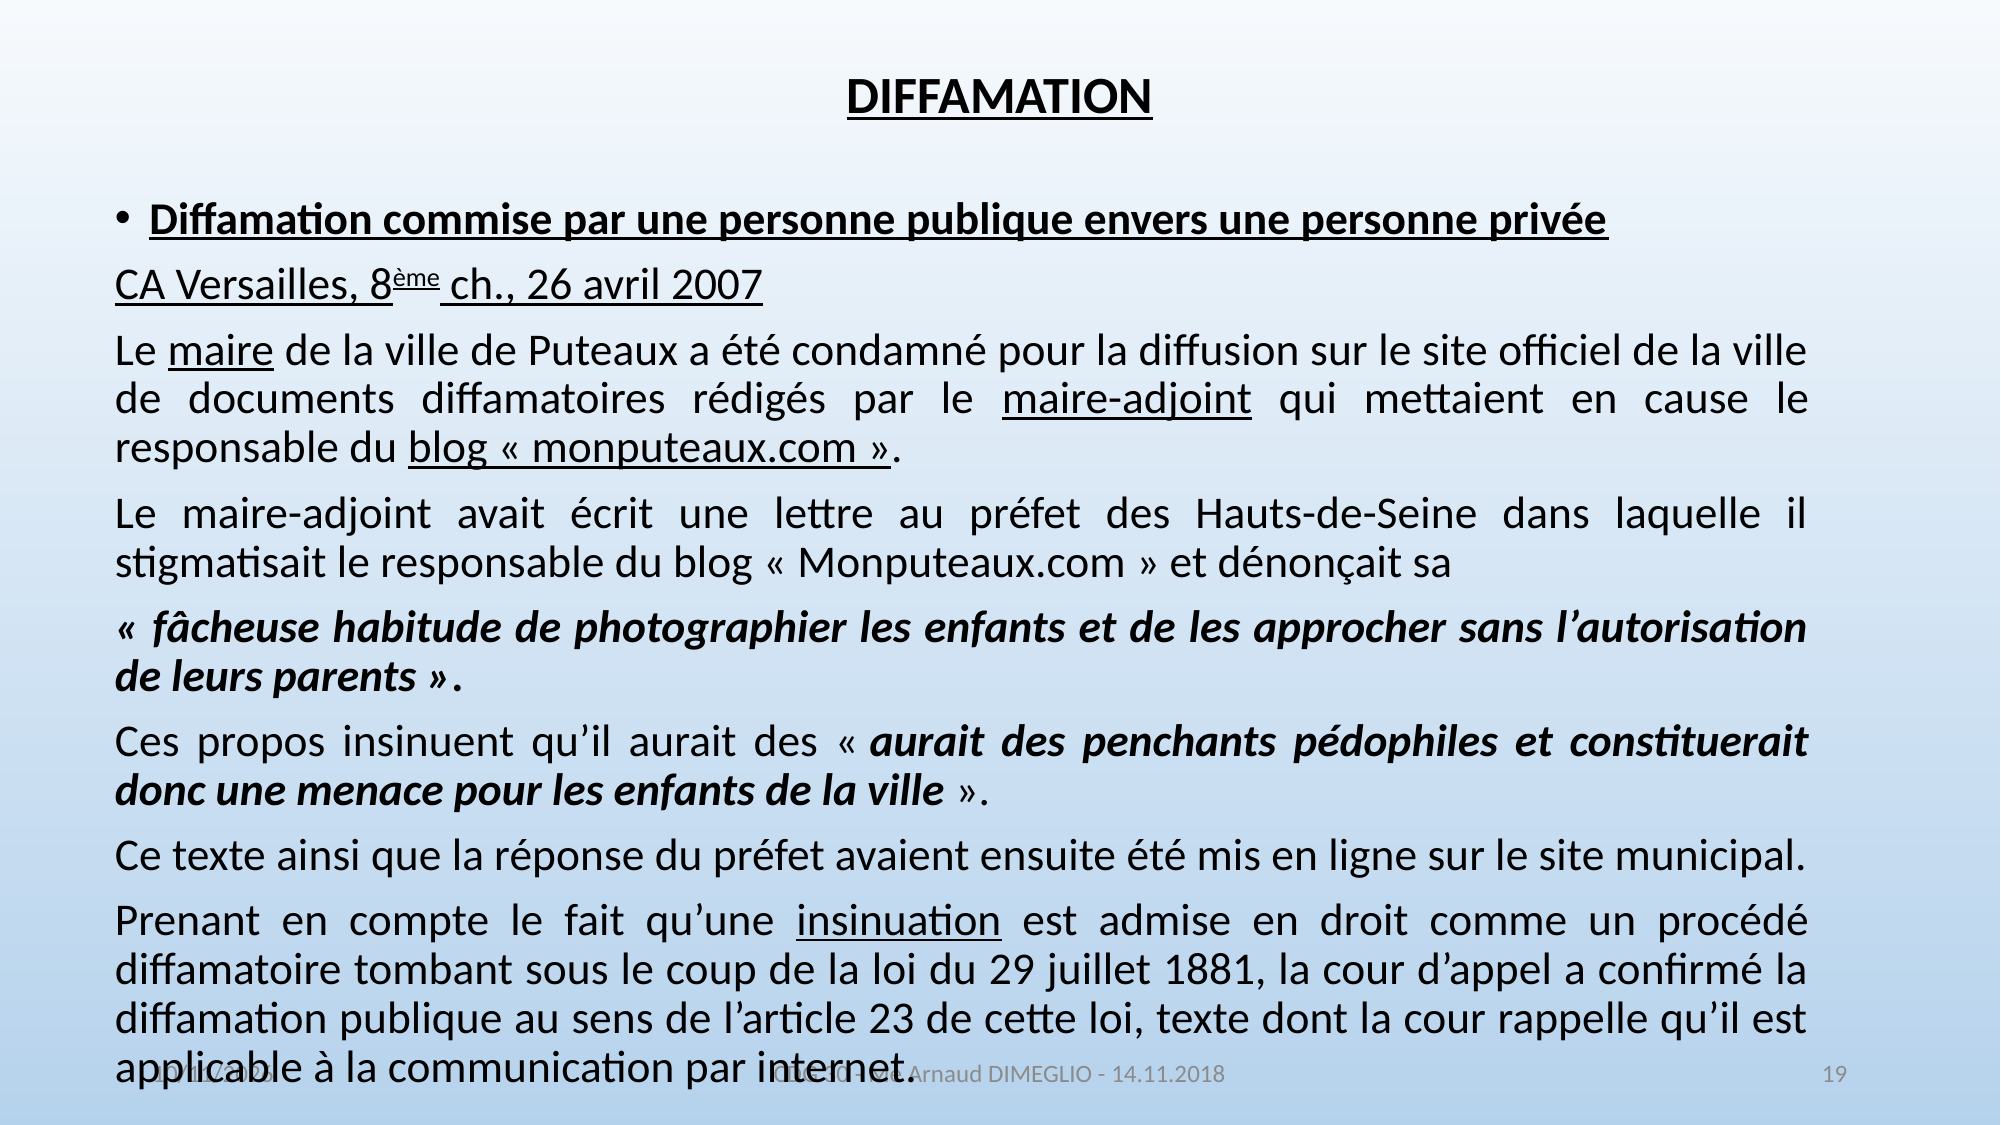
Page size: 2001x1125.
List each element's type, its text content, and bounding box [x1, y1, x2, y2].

slide_number 19 [1412, 1042, 1863, 1103]
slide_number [137, 1042, 588, 1103]
footer CDG 30 - Me Arnaud DIMEGLIO - 14.11.2018 [662, 1042, 1338, 1103]
list Diffamation commise par une personne publique envers une personne privée CA Versailles, 8ème ch., 26 avril 2007 Le maire de la ville de Puteaux a été condamné pour la diffusion sur le site officiel de la ville de documents diffamatoires rédigés par le maire-adjoint qui mettaient en cause le responsable du blog « monputeaux.com ». Le maire-adjoint avait écrit une lettre au préfet des Hauts-de-Seine dans laquelle il stigmatisait le responsable du blog « Monputeaux.com » et dénonçait sa « fâcheuse habitude de photographier les enfants et de les approcher sans l’autorisation de leurs parents ». Ces propos insinuent qu’il aurait des « aurait des penchants pédophiles et constituerait donc une menace pour les enfants de la ville ». Ce texte ainsi que la réponse du préfet avaient ensuite été mis en ligne sur le site municipal. Prenant en compte le fait qu’une insinuation est admise en droit comme un procédé diffamatoire tombant sous le coup de la loi du 29 juillet 1881, la cour d’appel a confirmé la diffamation publique au sens de l’article 23 de cette loi, texte dont la cour rappelle qu’il est applicable à la communication par internet. [99, 187, 1825, 1125]
title DIFFAMATION [137, 59, 1863, 252]
